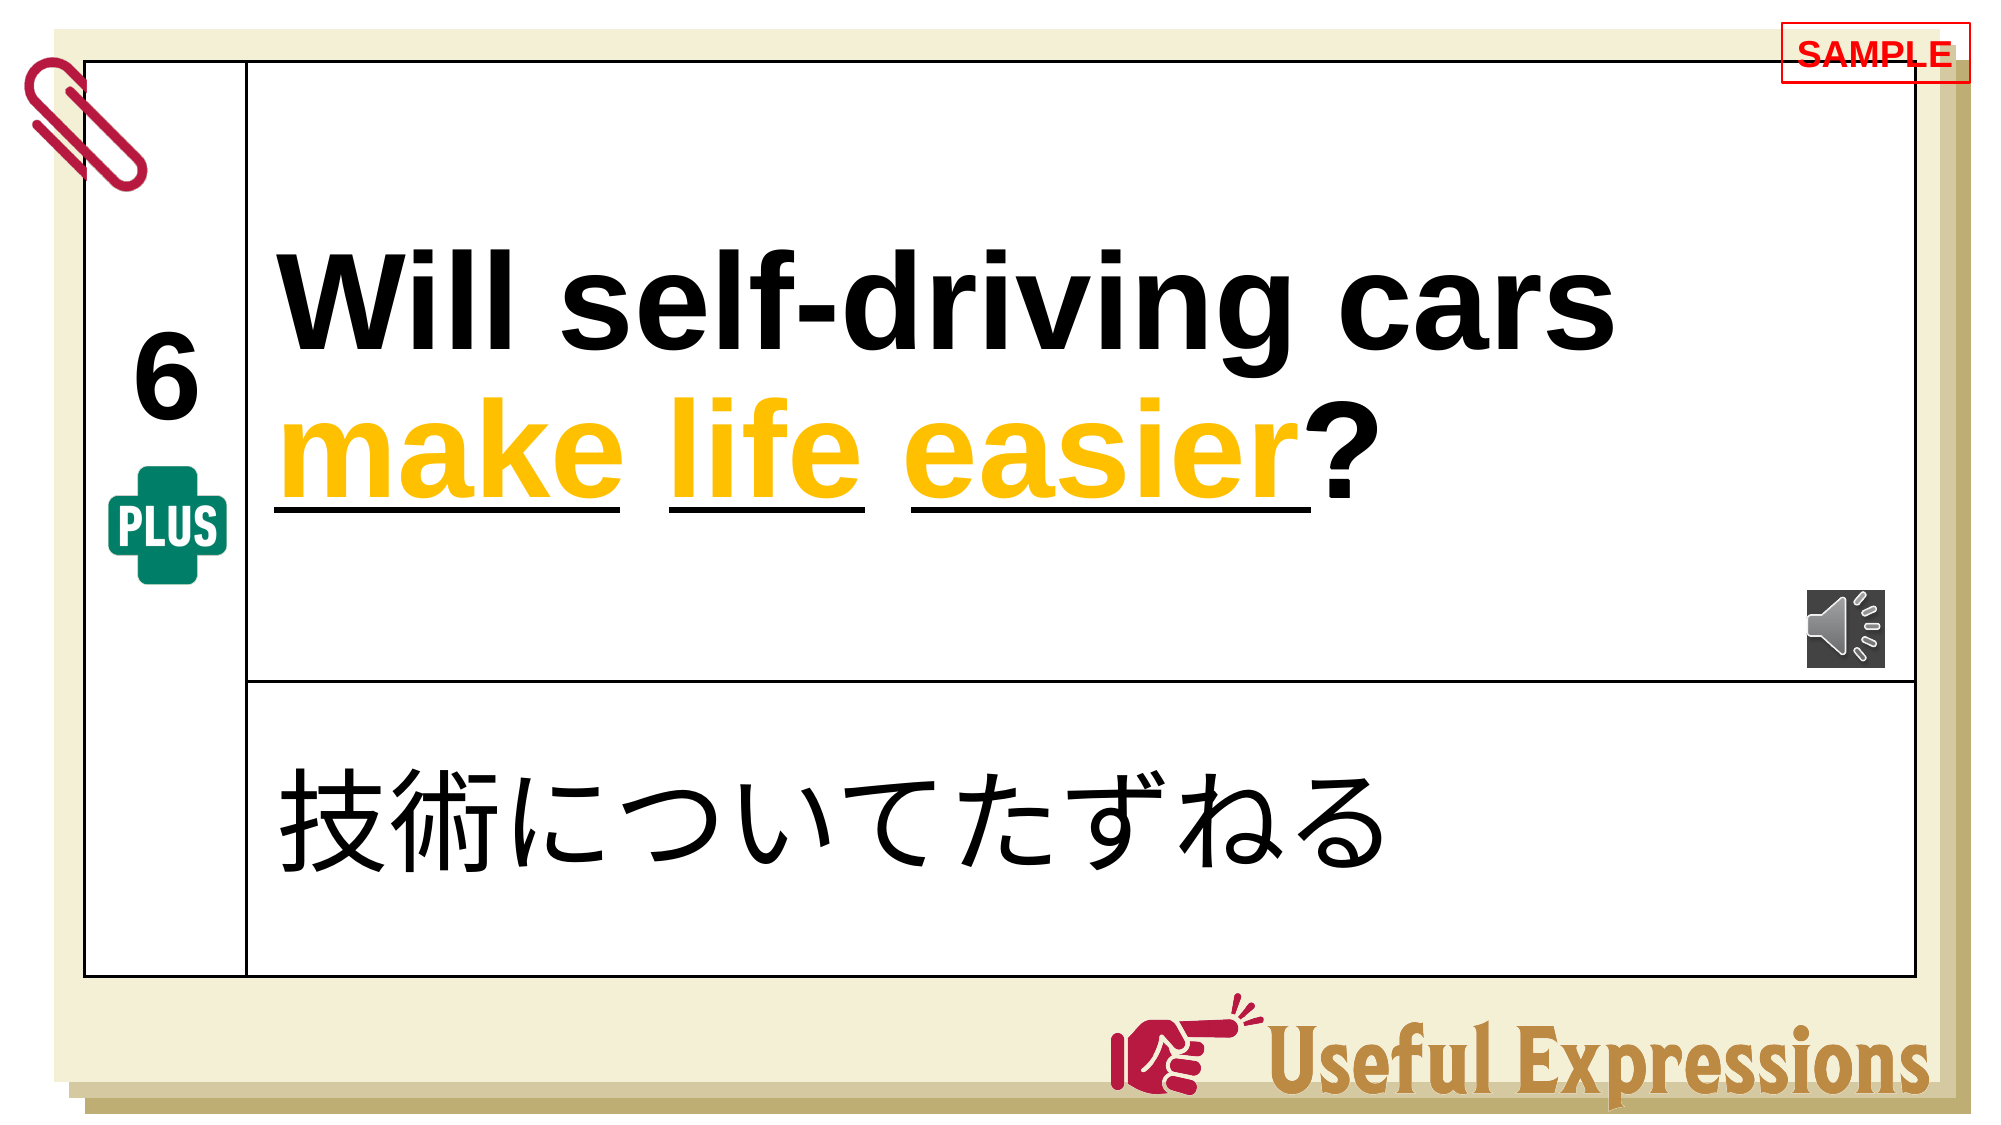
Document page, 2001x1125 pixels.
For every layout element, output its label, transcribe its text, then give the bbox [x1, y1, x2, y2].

text_box SAMPLE [1782, 22, 1971, 83]
picture [1098, 964, 1945, 1125]
list Will self-driving cars make life easier? [261, 90, 1886, 669]
picture [18, 46, 149, 203]
list make life easier? [260, 364, 1463, 542]
title 技術についてたずねる [261, 693, 1886, 961]
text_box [1805, 588, 1886, 669]
picture [107, 466, 227, 585]
list 6 [96, 90, 238, 669]
